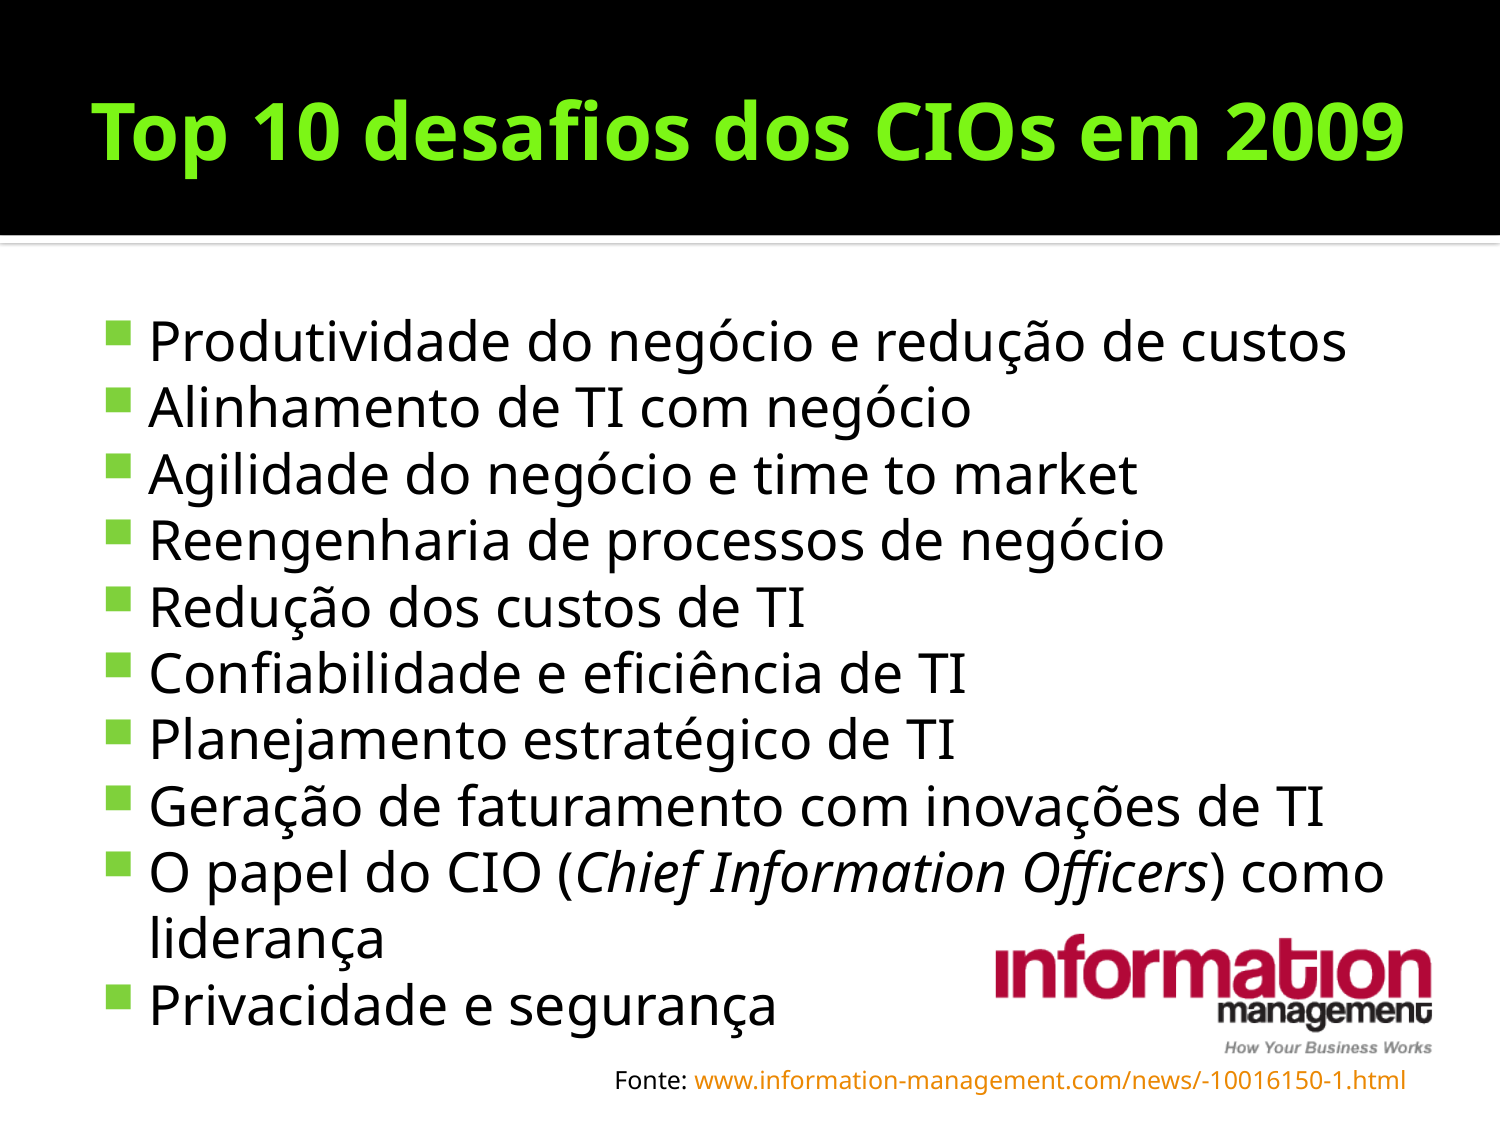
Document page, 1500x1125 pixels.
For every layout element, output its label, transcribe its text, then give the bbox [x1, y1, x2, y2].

title Top 10 desafios dos CIOs em 2009 [75, 25, 1425, 231]
list Produtividade do negócio e redução de custos Alinhamento de TI com negócio Agilidade do negócio e time to market Reengenharia de processos de negócio Redução dos custos de TI Confiabilidade e eficiência de TI Planejamento estratégico de TI Geração de faturamento com inovações de TI O papel do CIO (Chief Information Officers) como liderança Privacidade e segurança [75, 291, 1425, 1050]
picture [993, 931, 1435, 1062]
text_box Fonte: www.information-management.com/news/-10016150-1.html [599, 1056, 1423, 1106]
